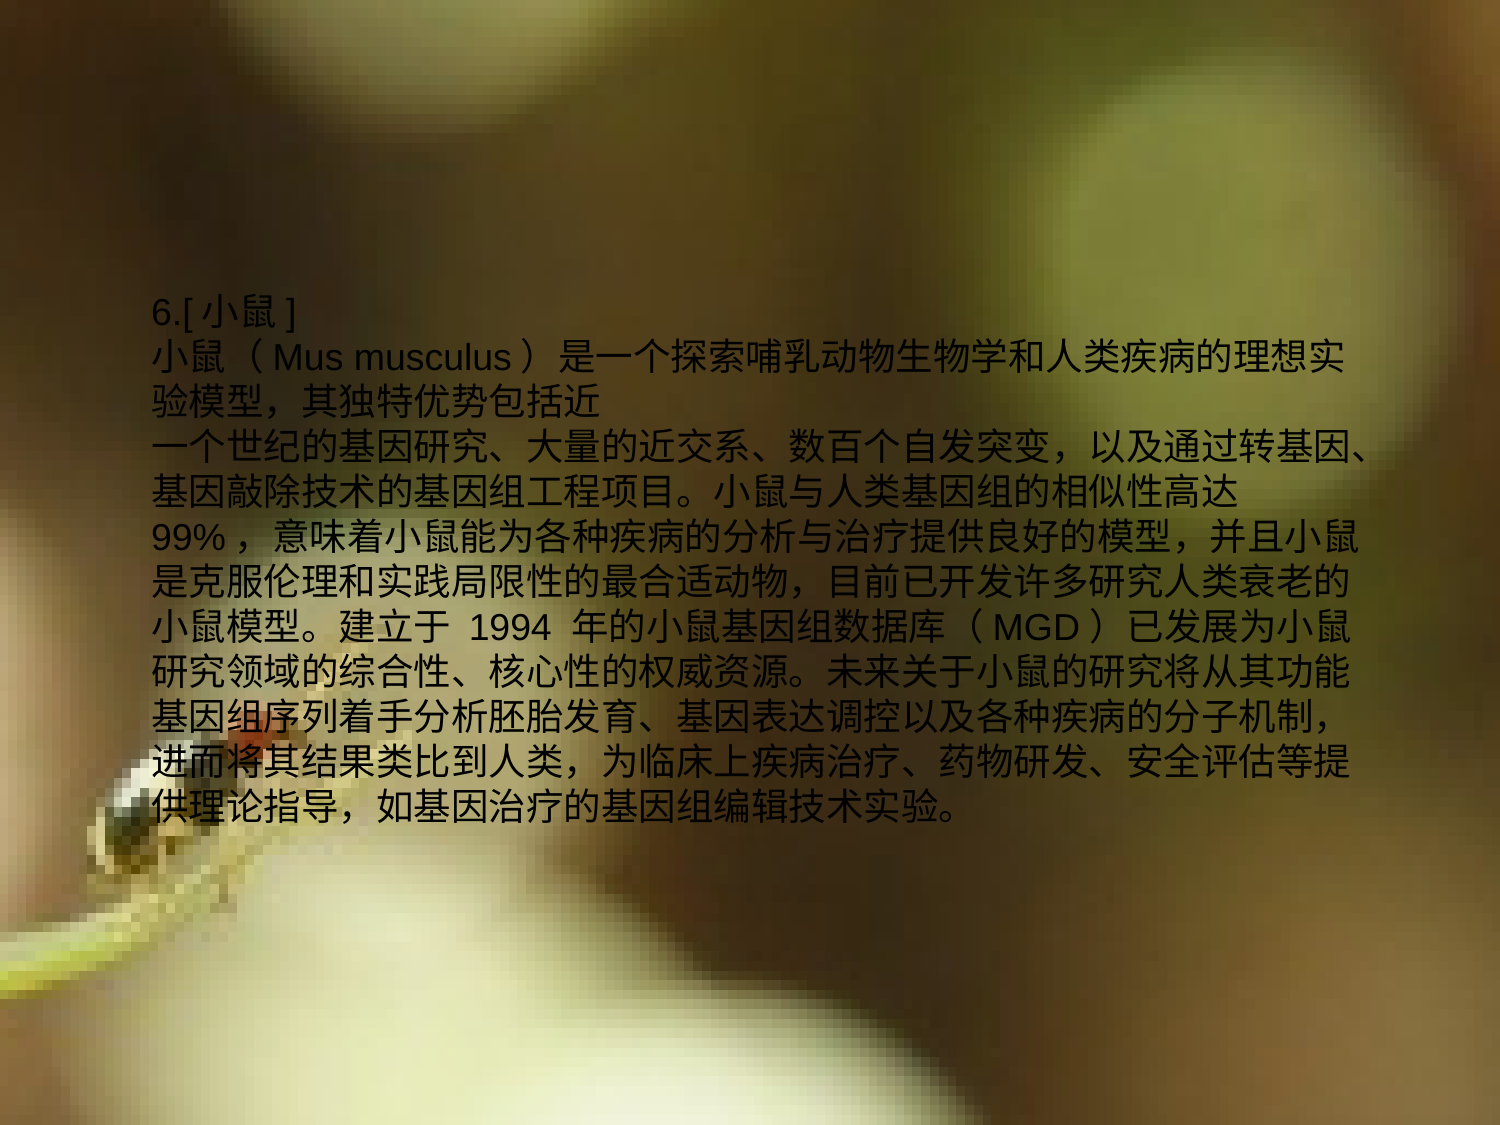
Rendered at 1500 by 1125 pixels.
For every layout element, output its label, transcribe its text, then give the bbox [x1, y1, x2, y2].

picture [0, 0, 1500, 1125]
text_box 6.[小鼠] 小鼠（Mus musculus）是一个探索哺乳动物生物学和人类疾病的理想实验模型，其独特优势包括近 一个世纪的基因研究、大量的近交系、数百个自发突变，以及通过转基因、基因敲除技术的基因组工程项目。小鼠与人类基因组的相似性高达 99%，意味着小鼠能为各种疾病的分析与治疗提供良好的模型，并且小鼠是克服伦理和实践局限性的最合适动物，目前已开发许多研究人类衰老的小鼠模型。建立于 1994 年的小鼠基因组数据库（MGD）已发展为小鼠研究领域的综合性、核心性的权威资源。未来关于小鼠的研究将从其功能基因组序列着手分析胚胎发育、基因表达调控以及各种疾病的分子机制，进而将其结果类比到人类，为临床上疾病治疗、药物研发、安全评估等提供理论指导，如基因治疗的基因组编辑技术实验。 [136, 280, 1389, 982]
